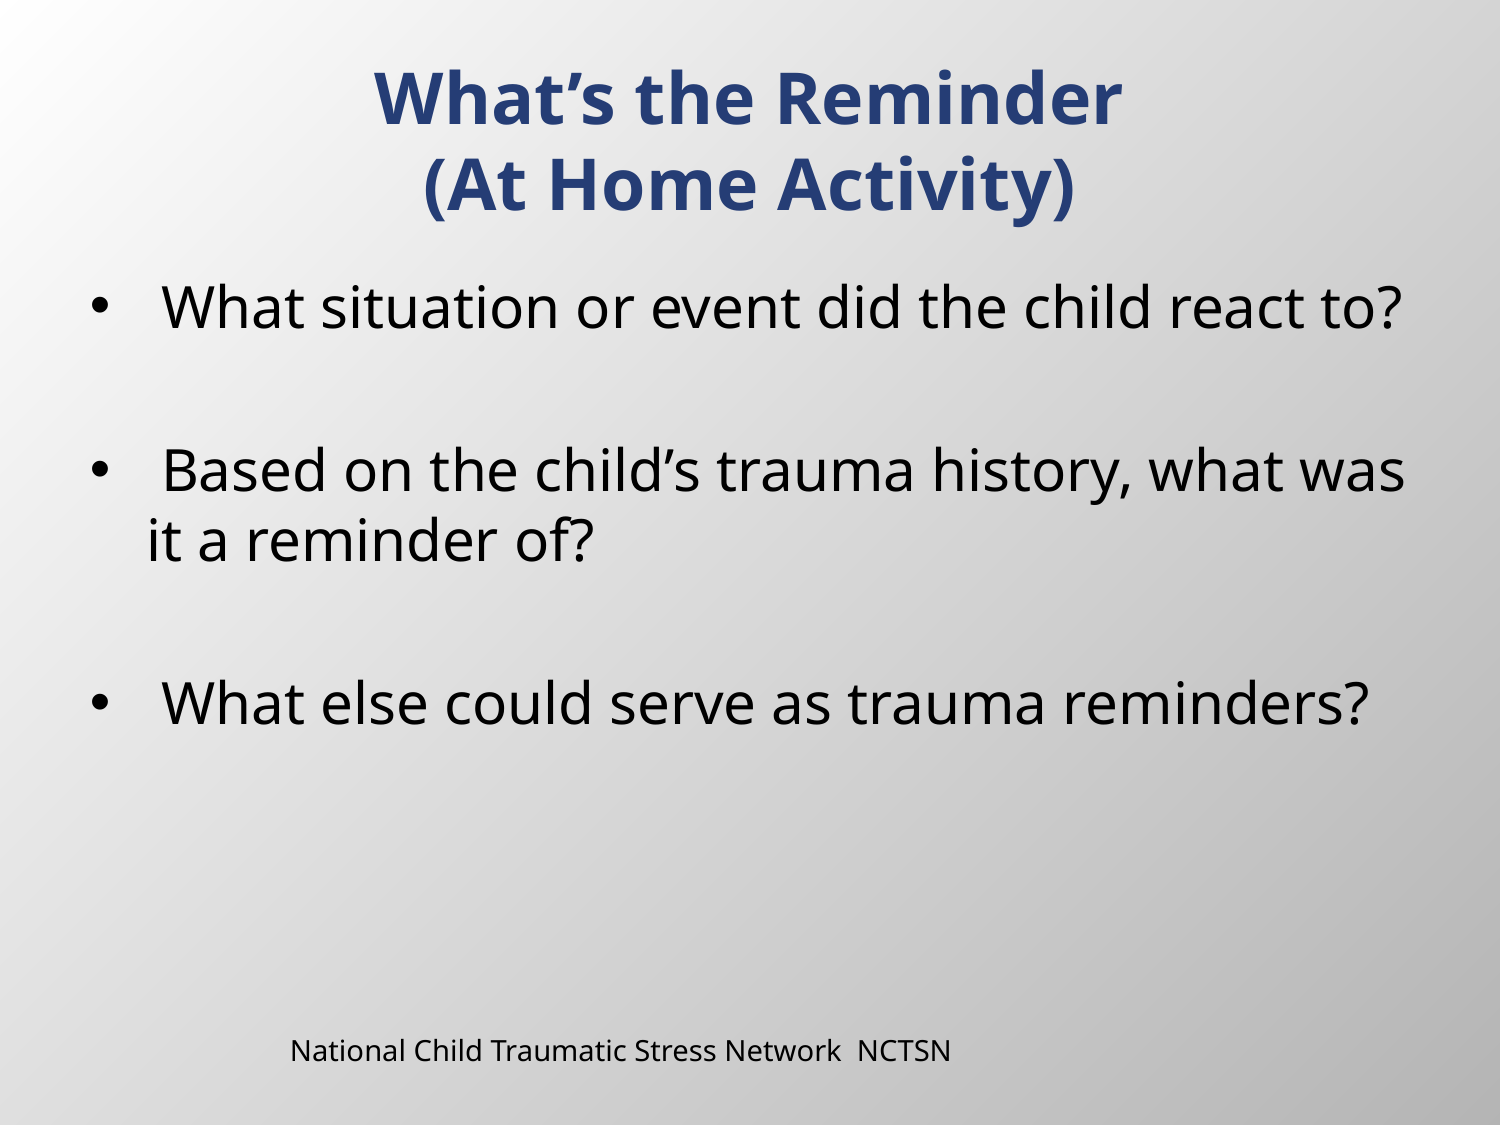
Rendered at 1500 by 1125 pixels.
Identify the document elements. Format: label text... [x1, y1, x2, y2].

text_box National Child Traumatic Stress Network NCTSN [274, 1024, 1100, 1075]
list What situation or event did the child react to? Based on the child’s trauma history, what was it a reminder of? What else could serve as trauma reminders? [75, 262, 1425, 1035]
title What’s the Reminder (At Home Activity) [75, 45, 1425, 233]
